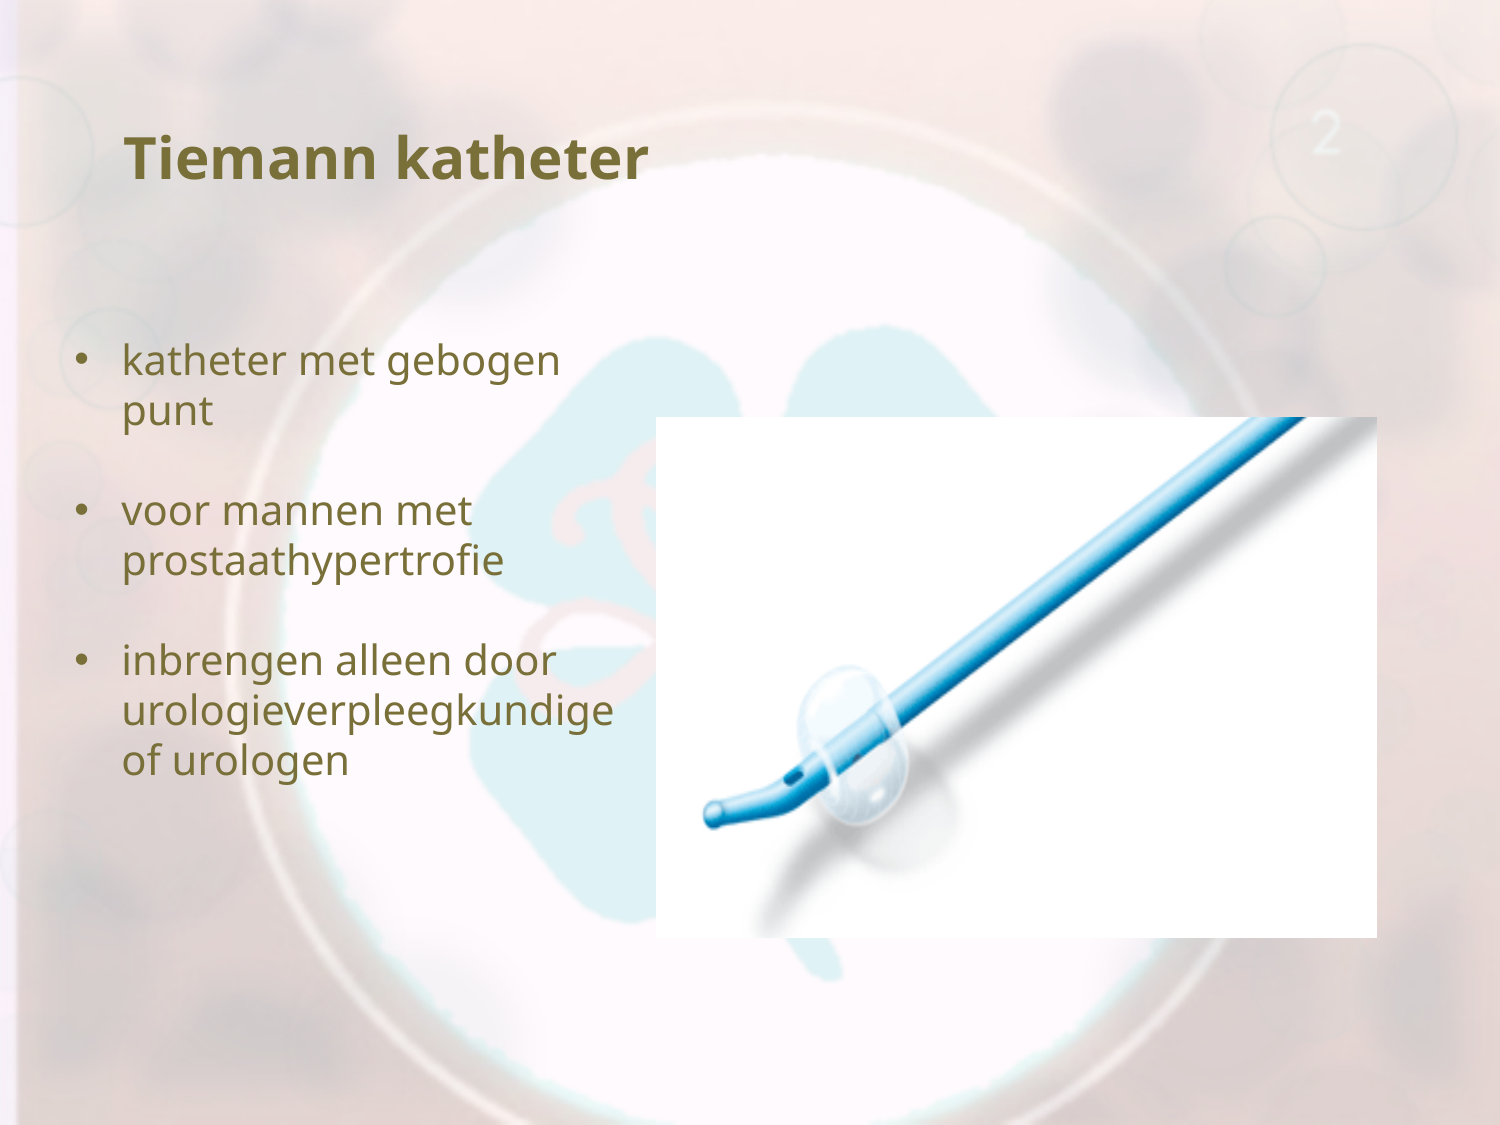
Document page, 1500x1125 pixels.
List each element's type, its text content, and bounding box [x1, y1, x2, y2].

picture [0, 0, 1500, 1125]
text_box Tiemann katheter [109, 113, 665, 199]
text_box katheter met gebogen punt voor mannen met prostaathypertrofie inbrengen alleen door urologieverpleegkundige of urologen [59, 326, 657, 892]
